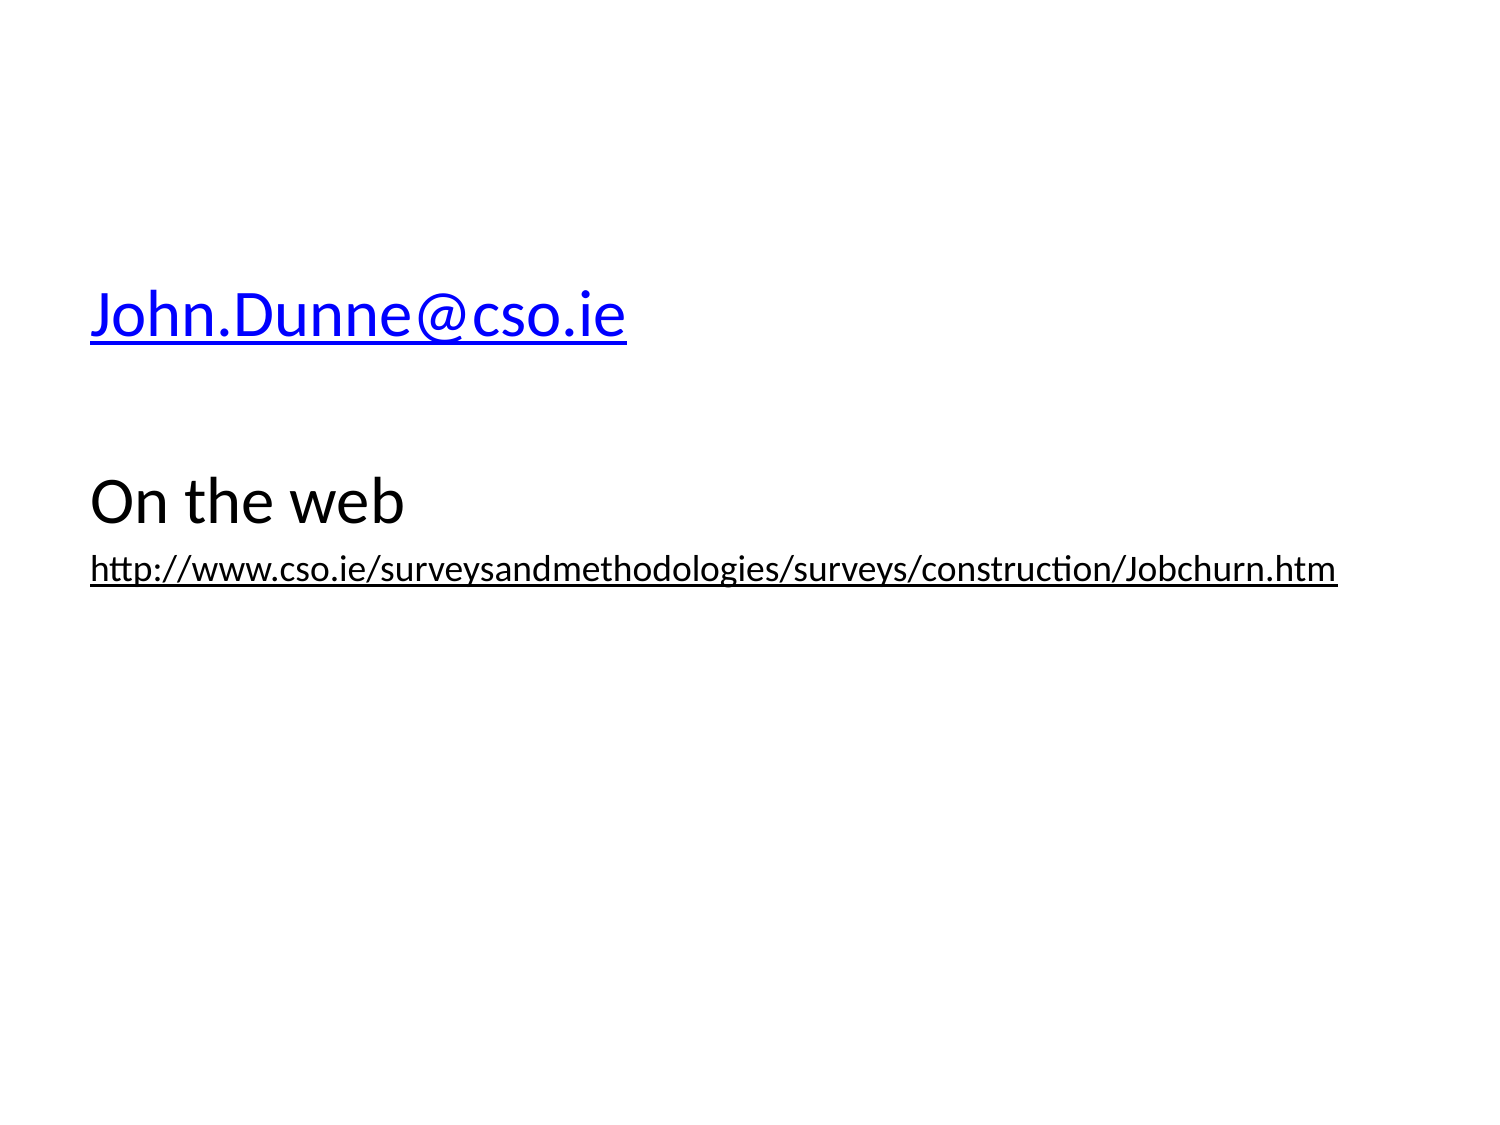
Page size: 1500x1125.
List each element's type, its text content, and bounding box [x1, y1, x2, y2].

list John.Dunne@cso.ie On the web http://www.cso.ie/surveysandmethodologies/surveys/construction/Jobchurn.htm [75, 262, 1425, 1005]
